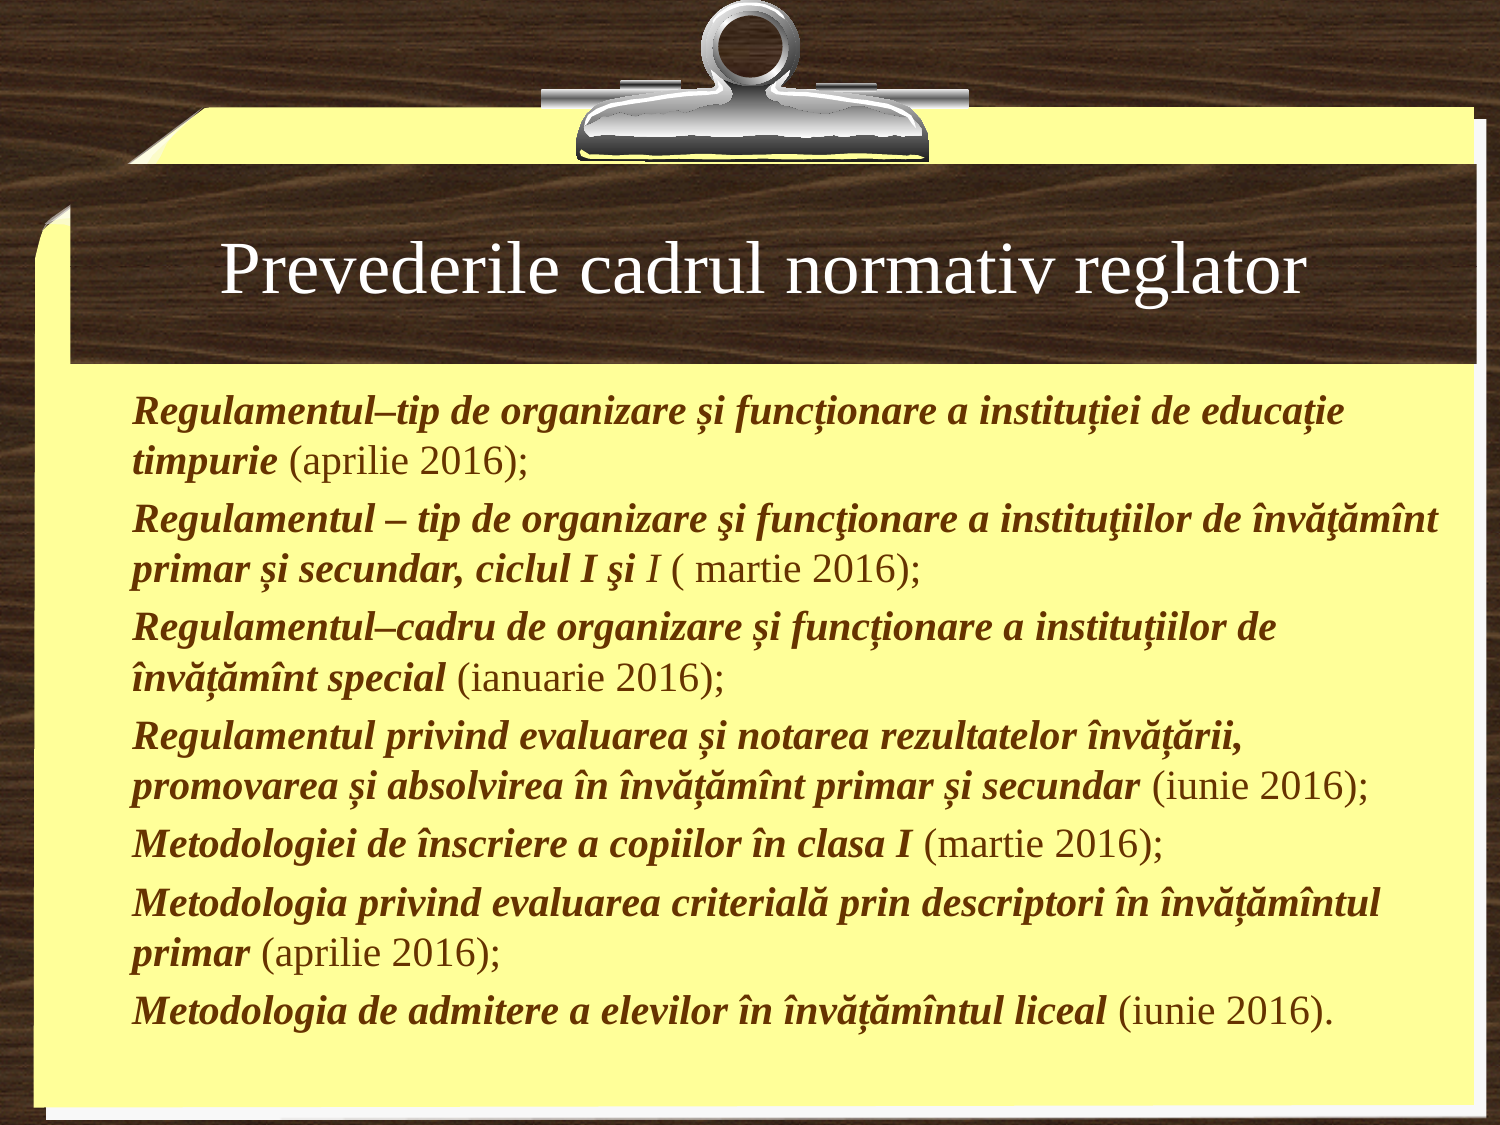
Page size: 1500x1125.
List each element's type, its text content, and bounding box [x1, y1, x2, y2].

picture [0, 0, 1500, 1125]
picture [718, 15, 783, 78]
title Prevederile cadrul normativ reglator [69, 163, 1478, 364]
subtitle Regulamentul–tip de organizare și funcționare a instituției de educație timpurie (aprilie 2016); Regulamentul – tip de organizare şi funcţionare a instituţiilor de învăţămînt primar și secundar, ciclul I şi I ( martie 2016); Regulamentul–cadru de organizare și funcționare a instituțiilor de învățămînt special (ianuarie 2016); Regulamentul privind evaluarea și notarea rezultatelor învățării, promovarea și absolvirea în învățămînt primar și secundar (iunie 2016); Metodologiei de înscriere a copiilor în clasa I (martie 2016); Metodologia privind evaluarea criterială prin descriptori în învățămîntul primar (aprilie 2016); Metodologia de admitere a elevilor în învățămîntul liceal (iunie 2016). [116, 374, 1466, 985]
